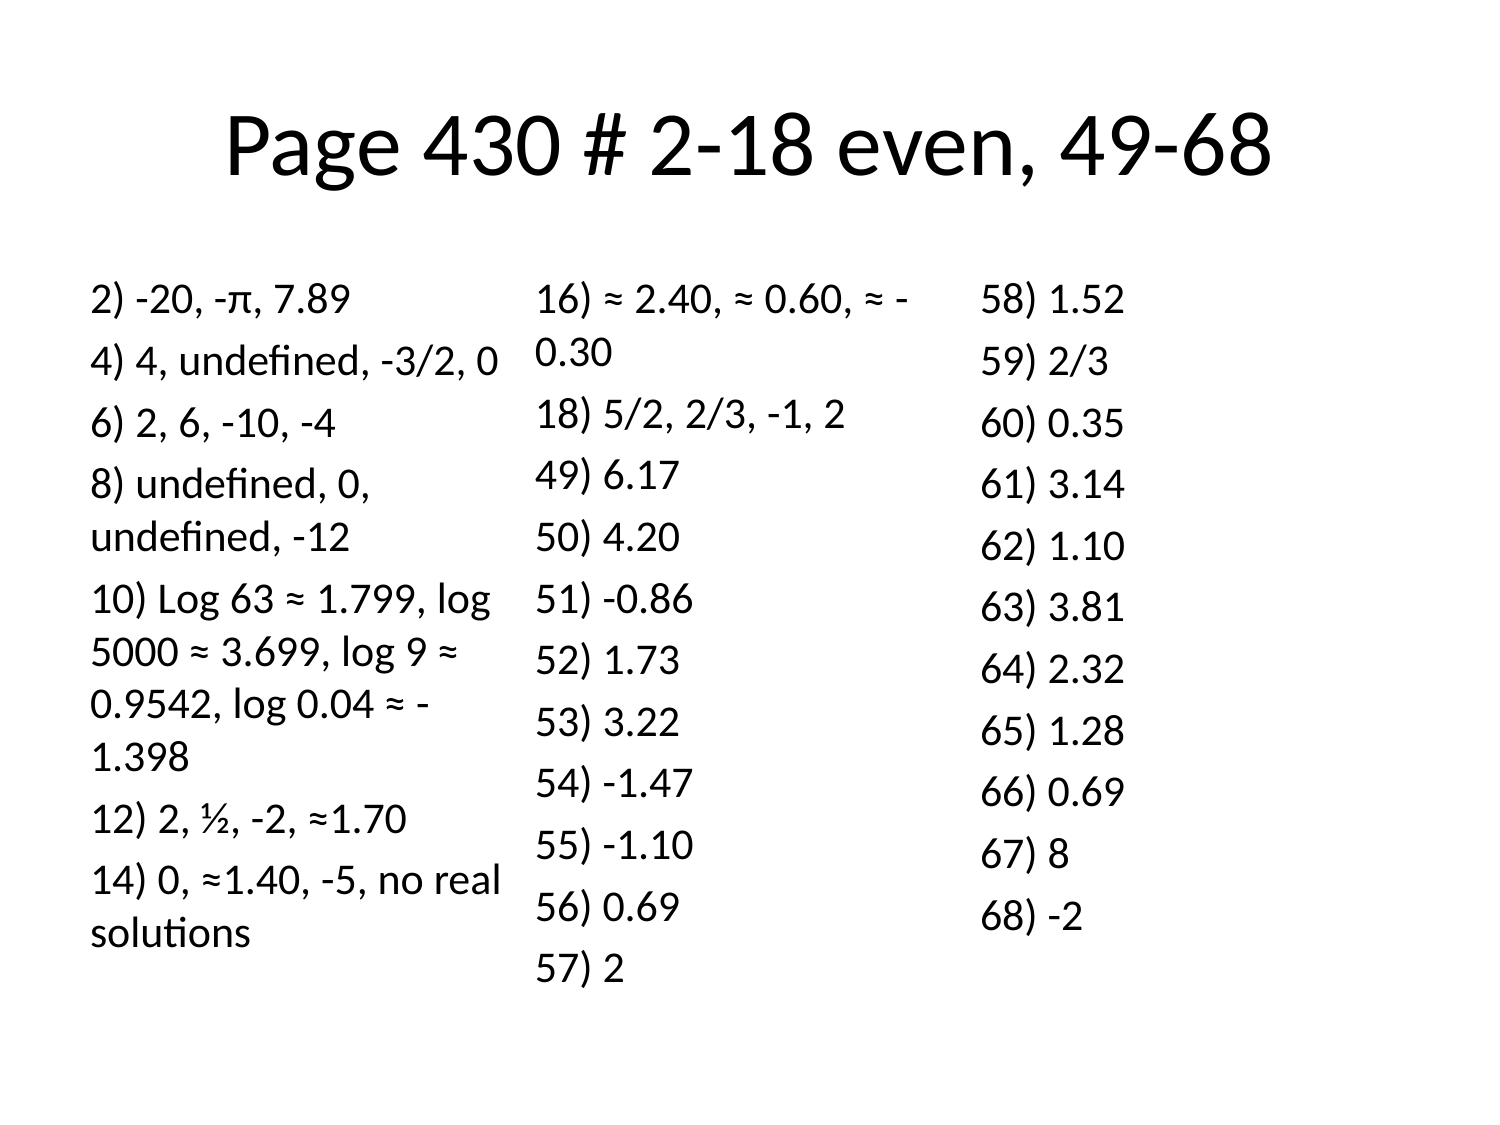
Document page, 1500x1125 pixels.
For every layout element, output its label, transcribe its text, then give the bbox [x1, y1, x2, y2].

title Page 430 # 2-18 even, 49-68 [75, 45, 1425, 233]
list 2) -20, -π, 7.89 4) 4, undefined, -3/2, 0 6) 2, 6, -10, -4 8) undefined, 0, undefined, -12 10) Log 63 ≈ 1.799, log 5000 ≈ 3.699, log 9 ≈ 0.9542, log 0.04 ≈ -1.398 12) 2, ½, -2, ≈1.70 14) 0, ≈1.40, -5, no real solutions 16) ≈ 2.40, ≈ 0.60, ≈ -0.30 18) 5/2, 2/3, -1, 2 49) 6.17 50) 4.20 51) -0.86 52) 1.73 53) 3.22 54) -1.47 55) -1.10 56) 0.69 57) 2 58) 1.52 59) 2/3 60) 0.35 61) 3.14 62) 1.10 63) 3.81 64) 2.32 65) 1.28 66) 0.69 67) 8 68) -2 [75, 262, 1425, 1005]
